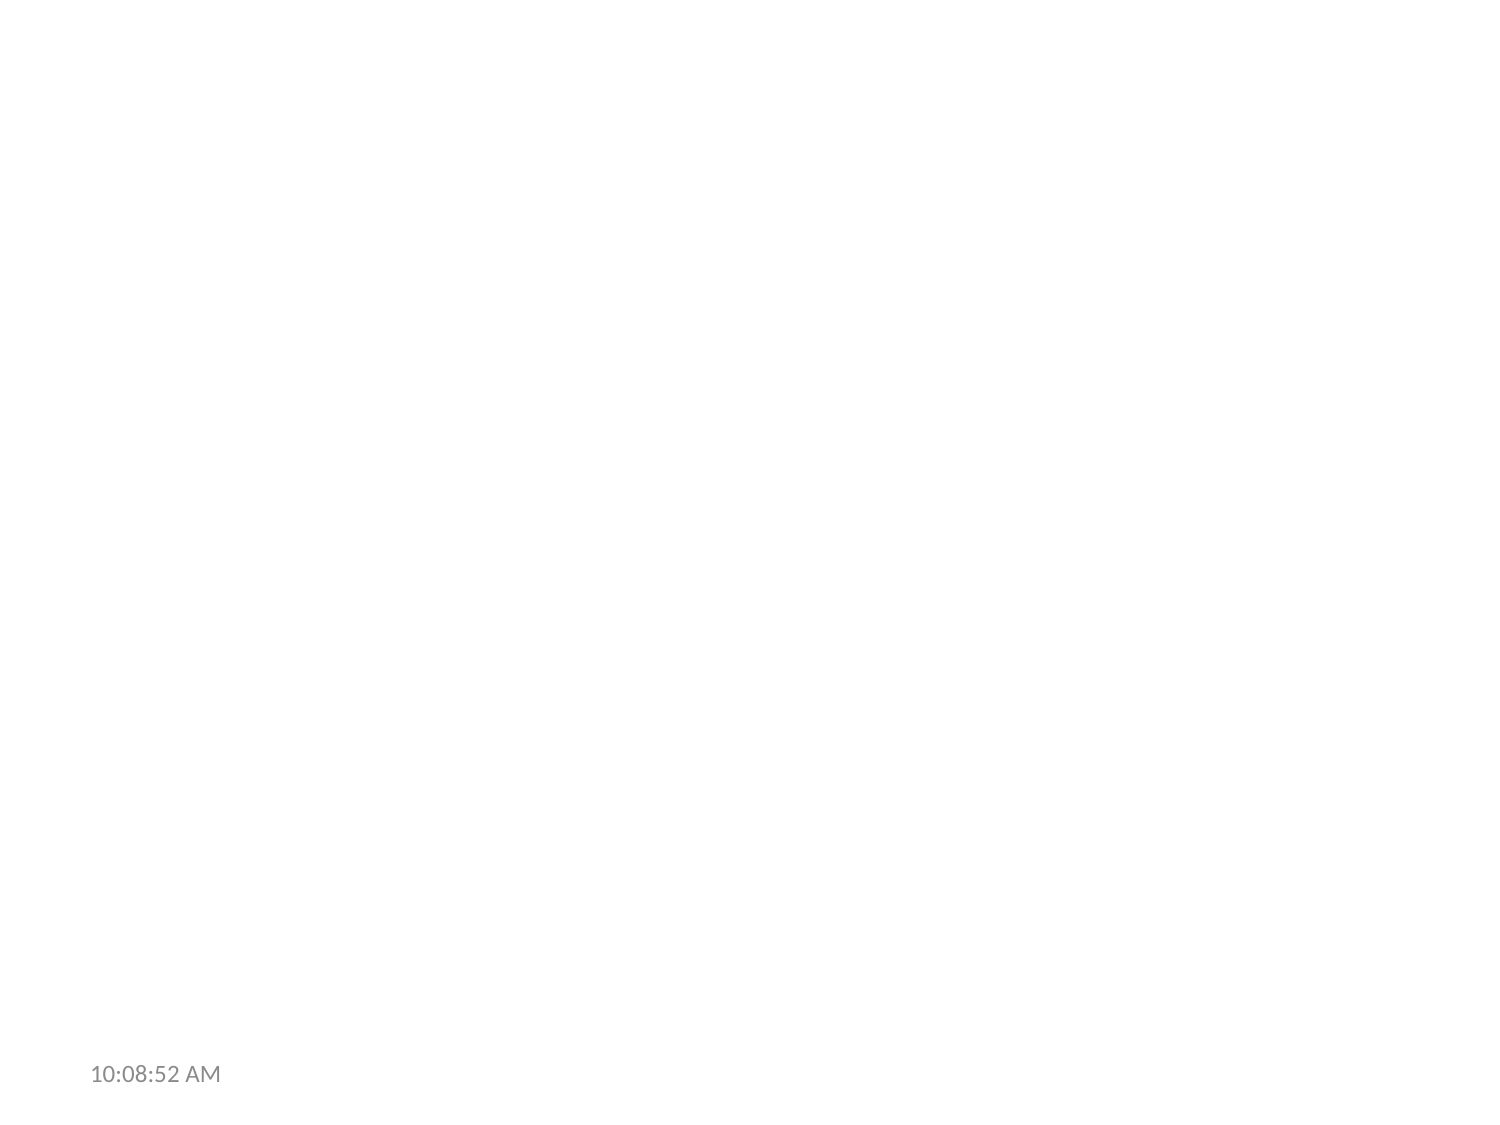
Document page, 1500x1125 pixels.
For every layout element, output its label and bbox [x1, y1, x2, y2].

slide_number [75, 1042, 425, 1103]
